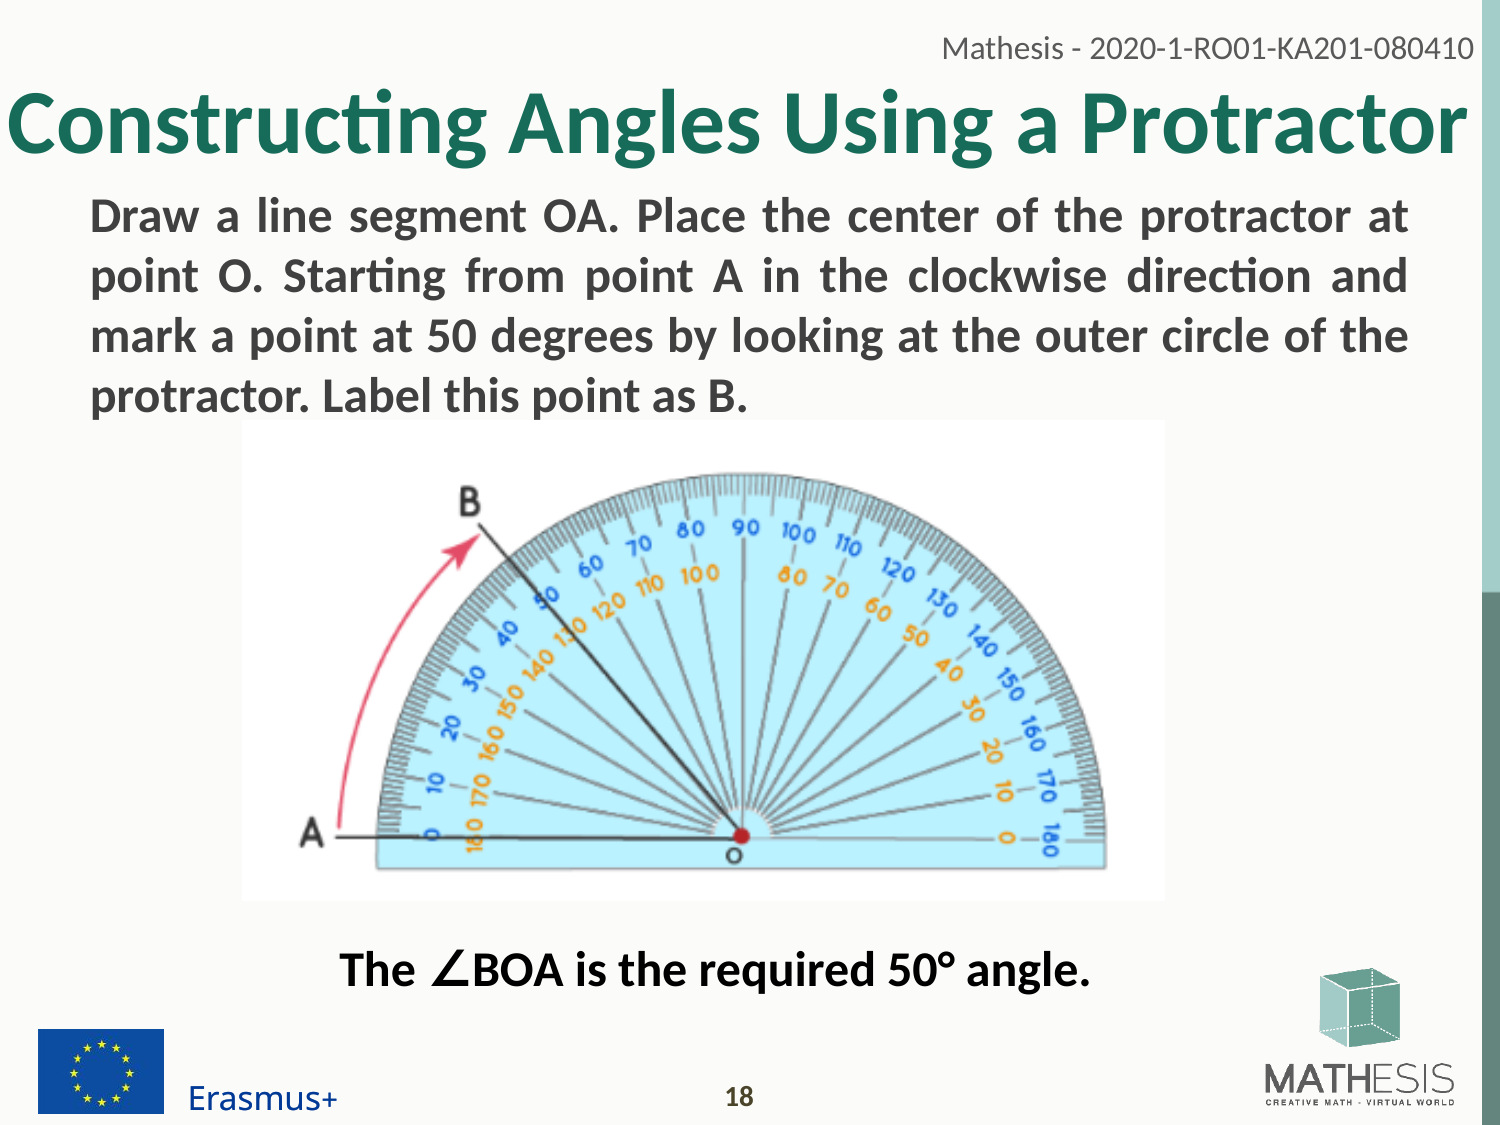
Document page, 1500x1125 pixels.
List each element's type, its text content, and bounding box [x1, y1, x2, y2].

title Constructing Angles Using a Protractor [0, 54, 1500, 243]
picture [38, 1029, 164, 1114]
list Draw a line segment OA. Place the center of the protractor at point O. Starting from point A in the clockwise direction and mark a point at 50 degrees by looking at the outer circle of the protractor. Label this point as B. [75, 175, 1425, 918]
picture [241, 420, 1165, 901]
text_box The ∠BOA is the required 50° angle. [324, 929, 1270, 1005]
